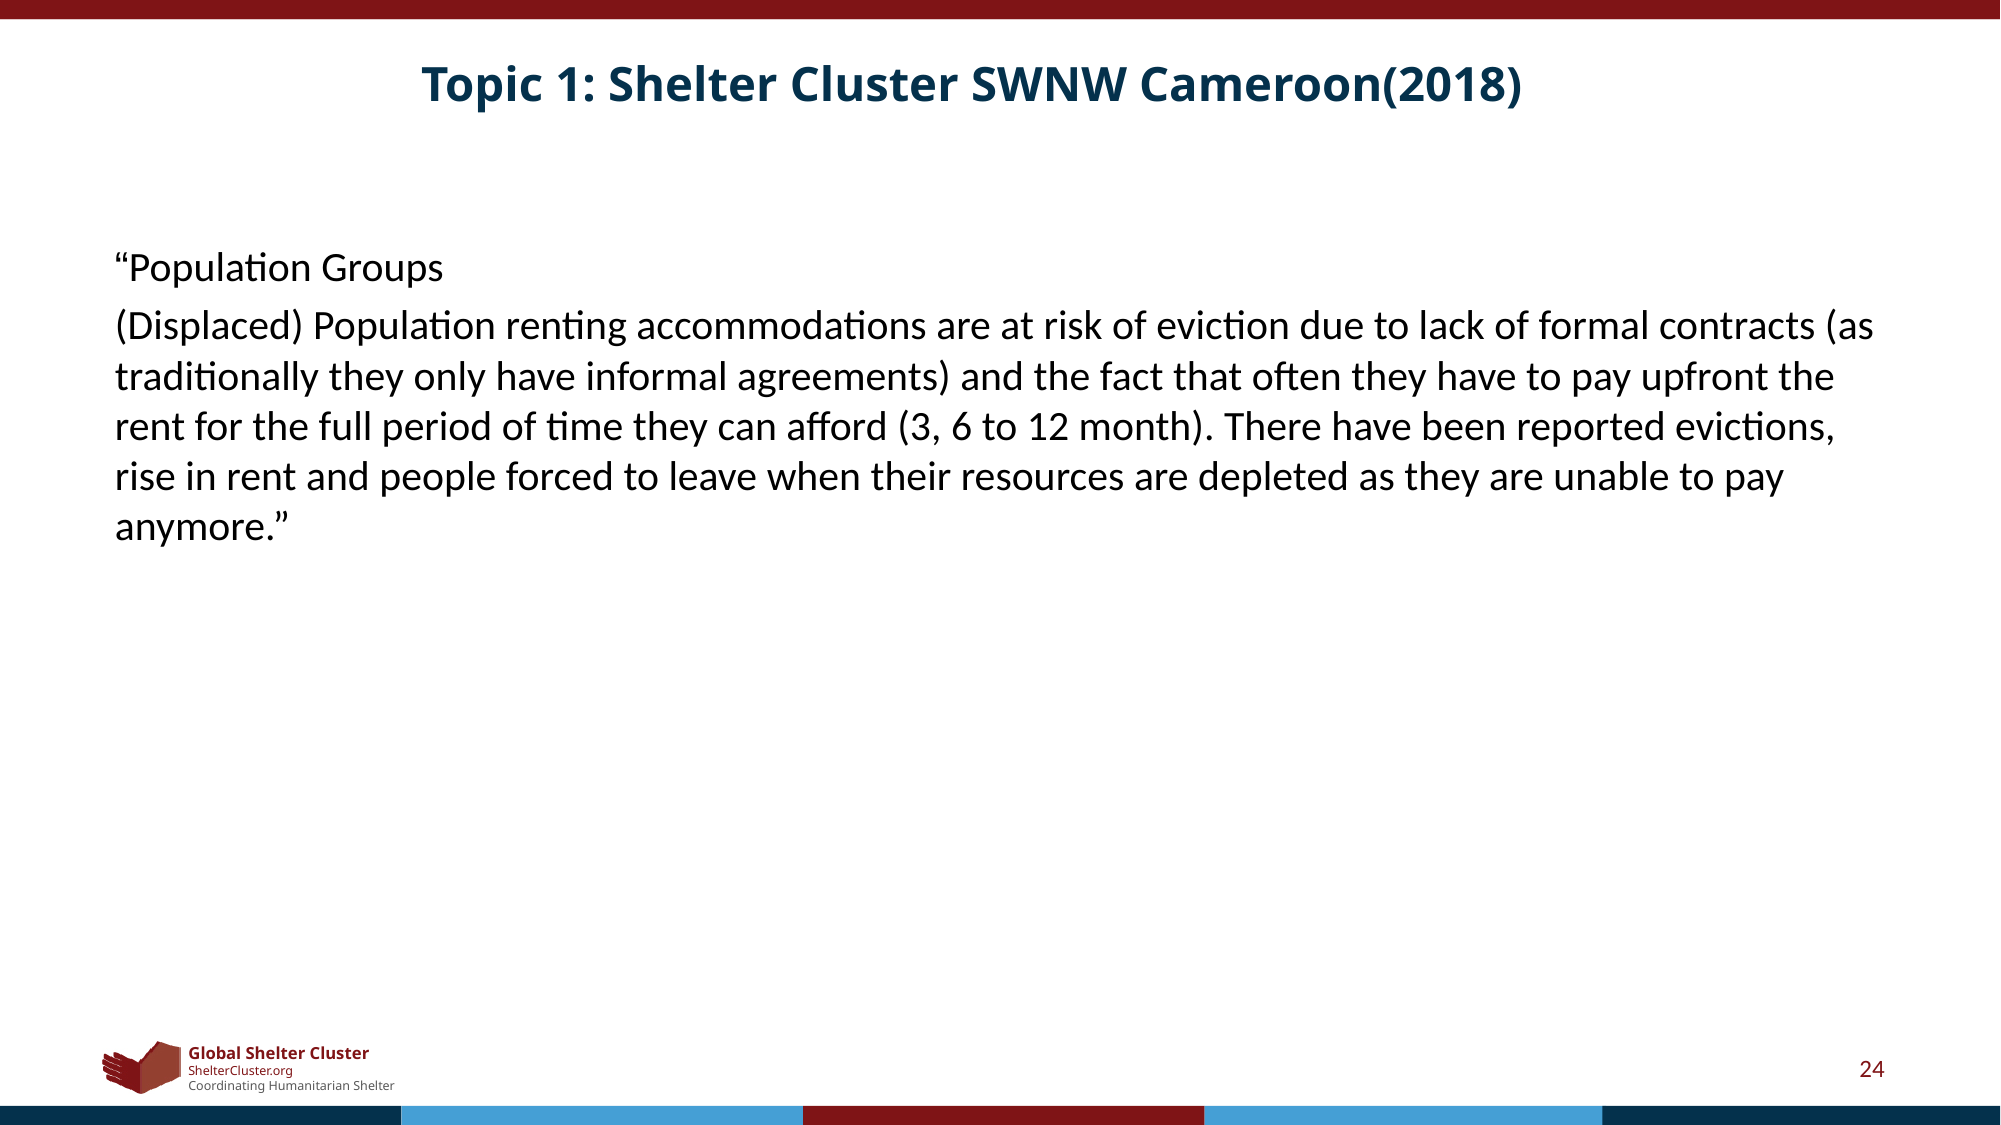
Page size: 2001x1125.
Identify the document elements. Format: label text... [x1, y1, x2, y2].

slide_number 24 [1433, 1037, 1900, 1098]
picture [102, 1041, 181, 1094]
list “Population Groups (Displaced) Population renting accommodations are at risk of eviction due to lack of formal contracts (as traditionally they only have informal agreements) and the fact that often they have to pay upfront the rent for the full period of time they can afford (3, 6 to 12 month). There have been reported evictions, rise in rent and people forced to leave when their resources are depleted as they are unable to pay anymore.” [99, 232, 1900, 975]
title Topic 1: Shelter Cluster SWNW Cameroon(2018) [43, 45, 1900, 233]
